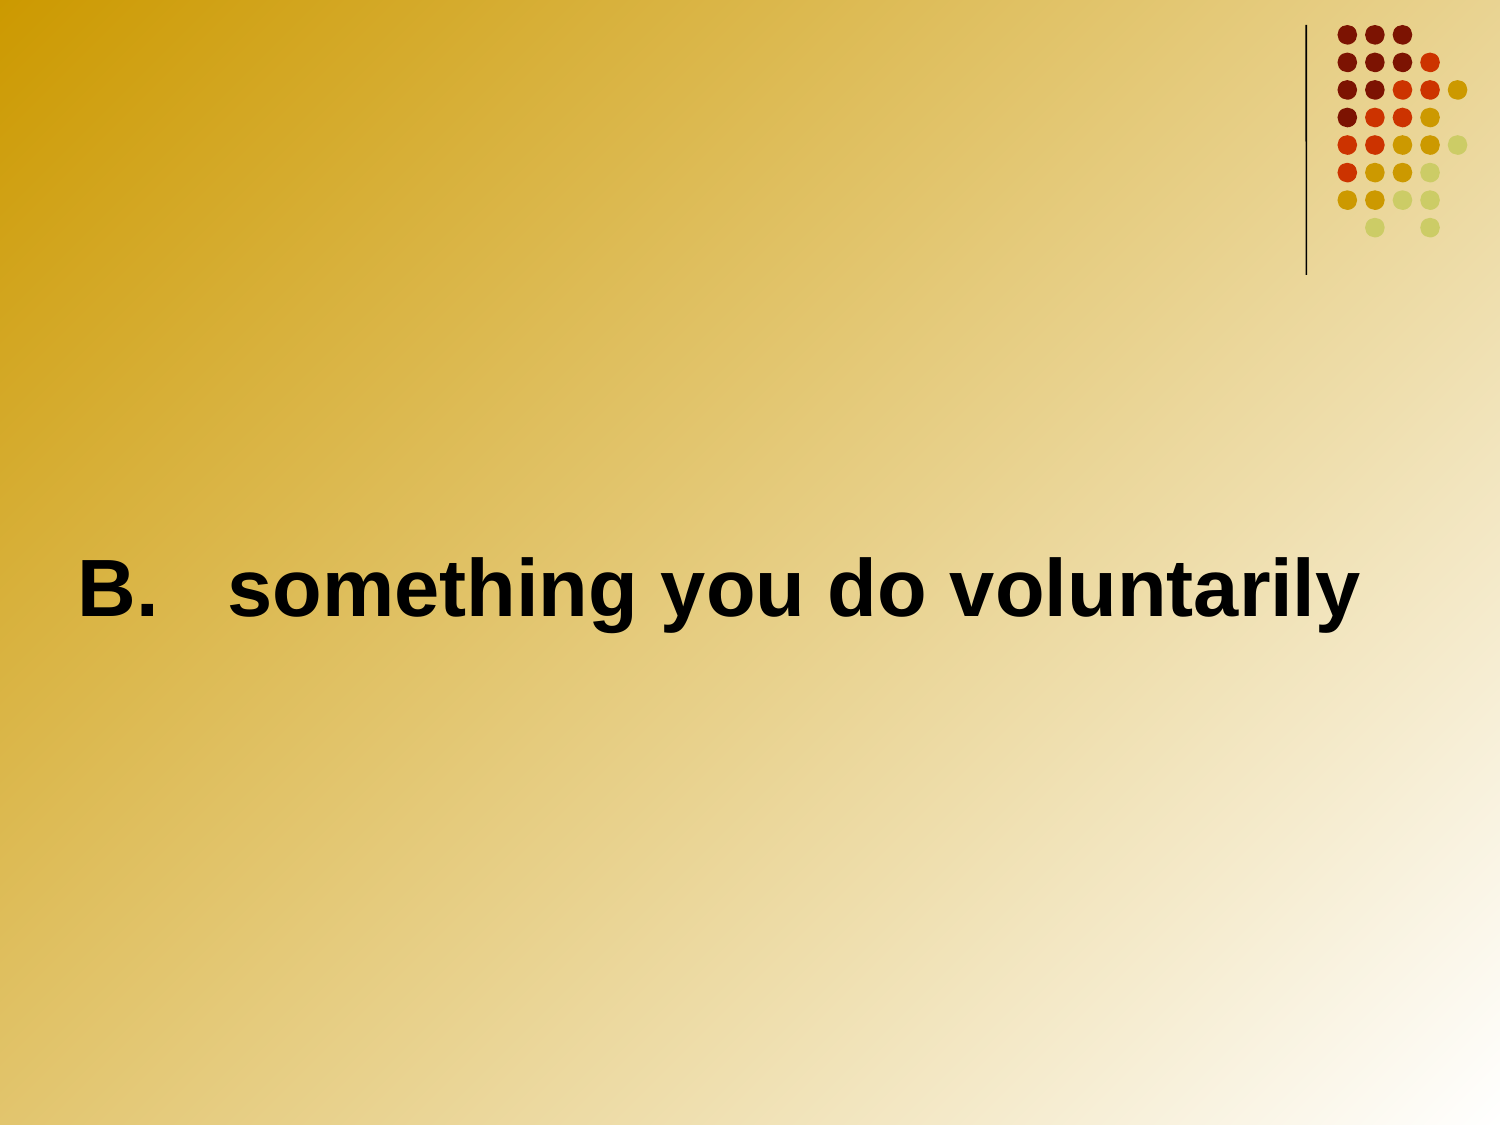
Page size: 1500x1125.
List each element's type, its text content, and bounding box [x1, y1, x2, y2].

title B. something you do voluntarily [62, 525, 1450, 738]
